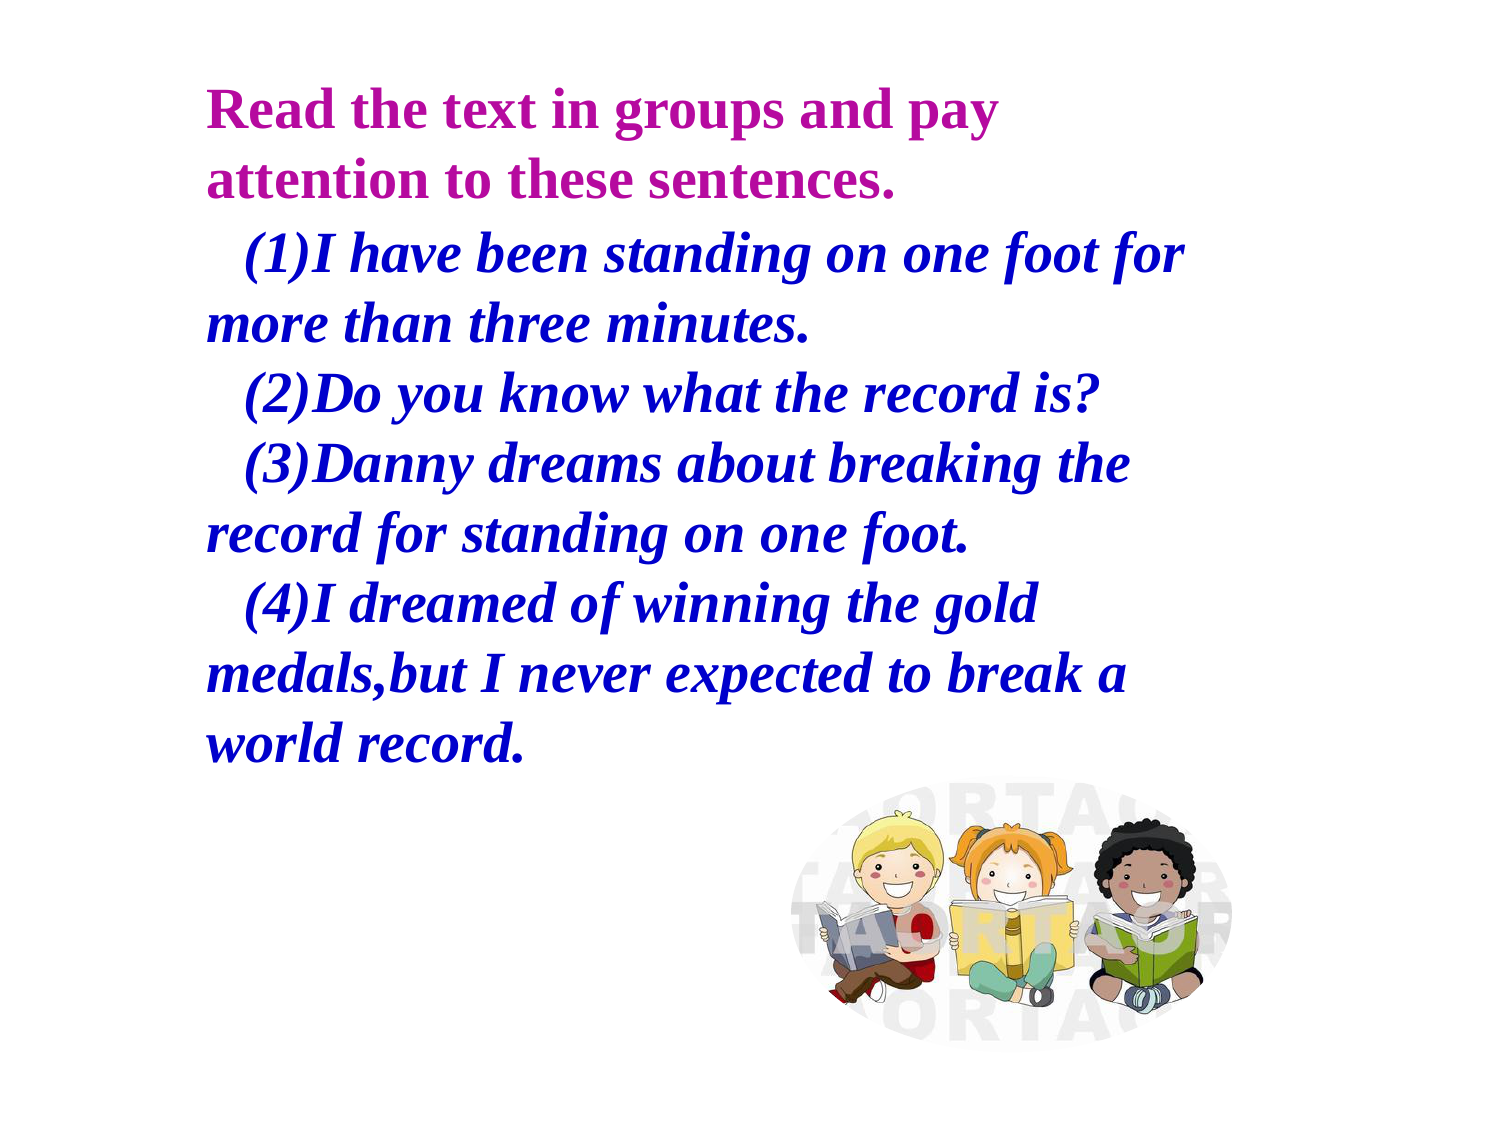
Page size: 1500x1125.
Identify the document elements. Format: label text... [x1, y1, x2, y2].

text_box Read the text in groups and pay attention to these sentences. [191, 63, 1215, 218]
text_box (1)I have been standing on one foot for more than three minutes. (2)Do you know what the record is? (3)Danny dreams about breaking the record for standing on one foot. (4)I dreamed of winning the gold medals,but I never expected to break a world record. [191, 218, 1215, 852]
picture [790, 775, 1233, 1053]
